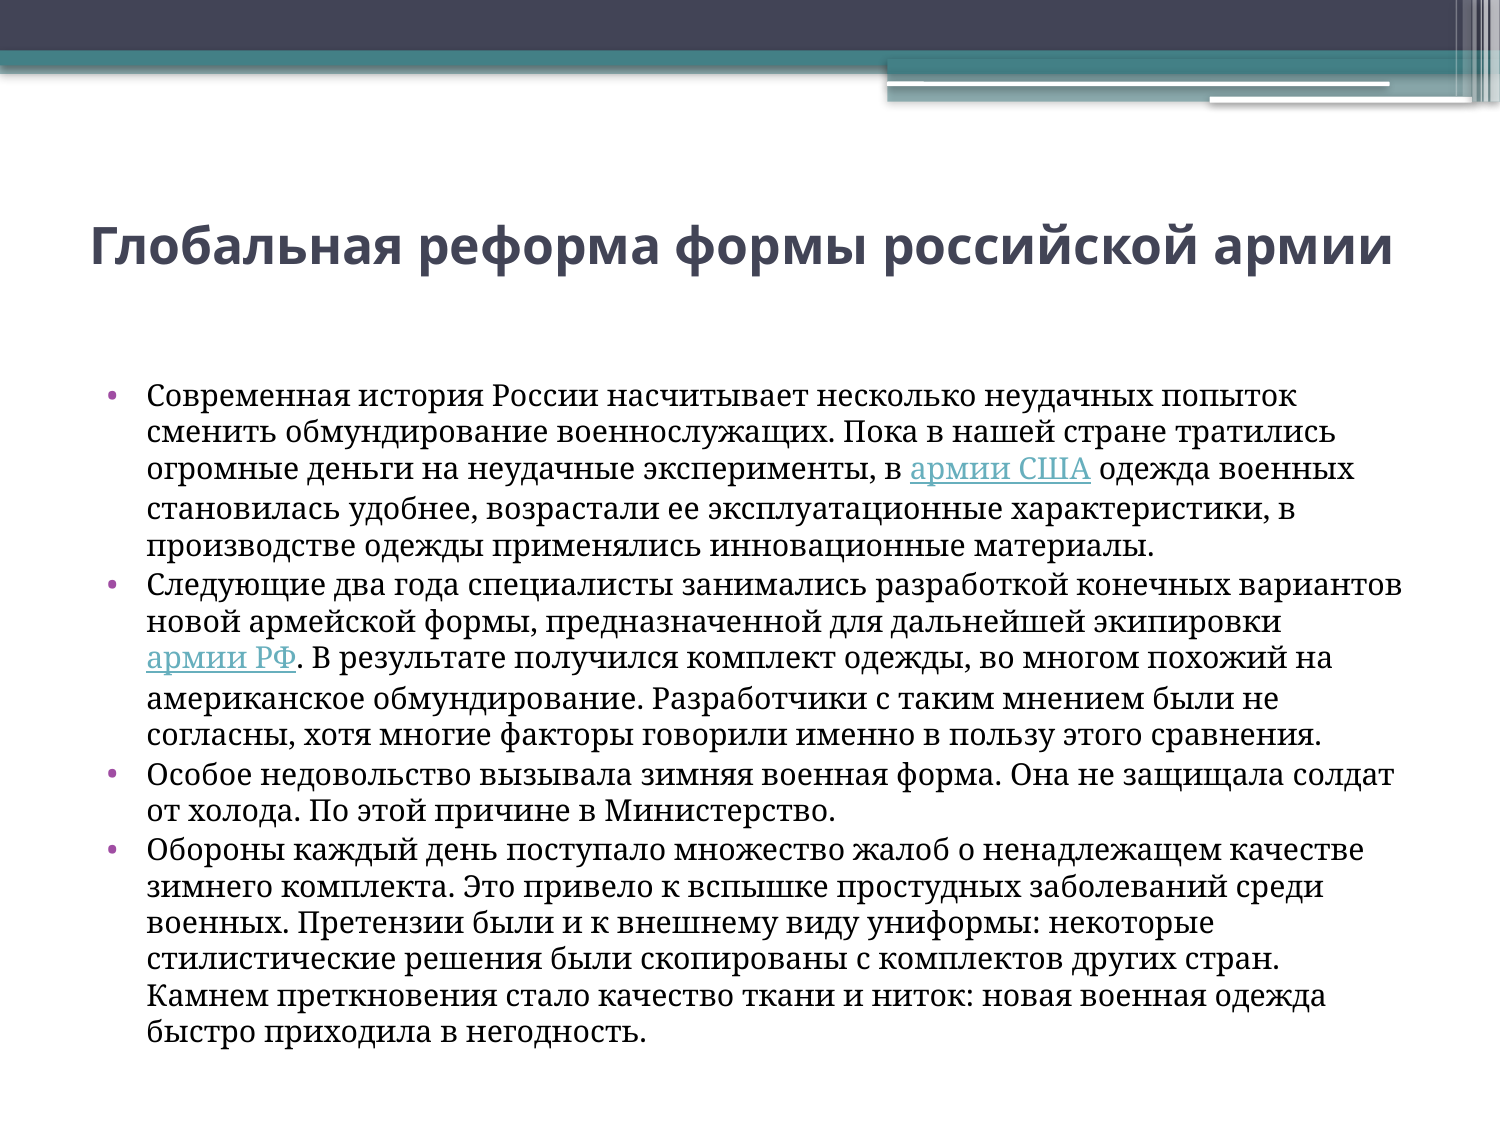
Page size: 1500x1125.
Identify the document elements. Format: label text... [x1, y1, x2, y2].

title Глобальная реформа формы российской армии [75, 187, 1425, 363]
list Современная история России насчитывает несколько неудачных попыток сменить обмундирование военнослужащих. Пока в нашей стране тратились огромные деньги на неудачные эксперименты, в армии США одежда военных становилась удобнее, возрастали ее эксплуатационные характеристики, в производстве одежды применялись инновационные материалы. Следующие два года специалисты занимались разработкой конечных вариантов новой армейской формы, предназначенной для дальнейшей экипировки армии РФ. В результате получился комплект одежды, во многом похожий на американское обмундирование. Разработчики с таким мнением были не согласны, хотя многие факторы говорили именно в пользу этого сравнения. Особое недовольство вызывала зимняя военная форма. Она не защищала солдат от холода. По этой причине в Министерство. Обороны каждый день поступало множество жалоб о ненадлежащем качестве зимнего комплекта. Это привело к вспышке простудных заболеваний среди военных. Претензии были и к внешнему виду униформы: некоторые стилистические решения были скопированы с комплектов других стран. Камнем преткновения стало качество ткани и ниток: новая военная одежда быстро приходила в негодность. [75, 368, 1425, 1079]
